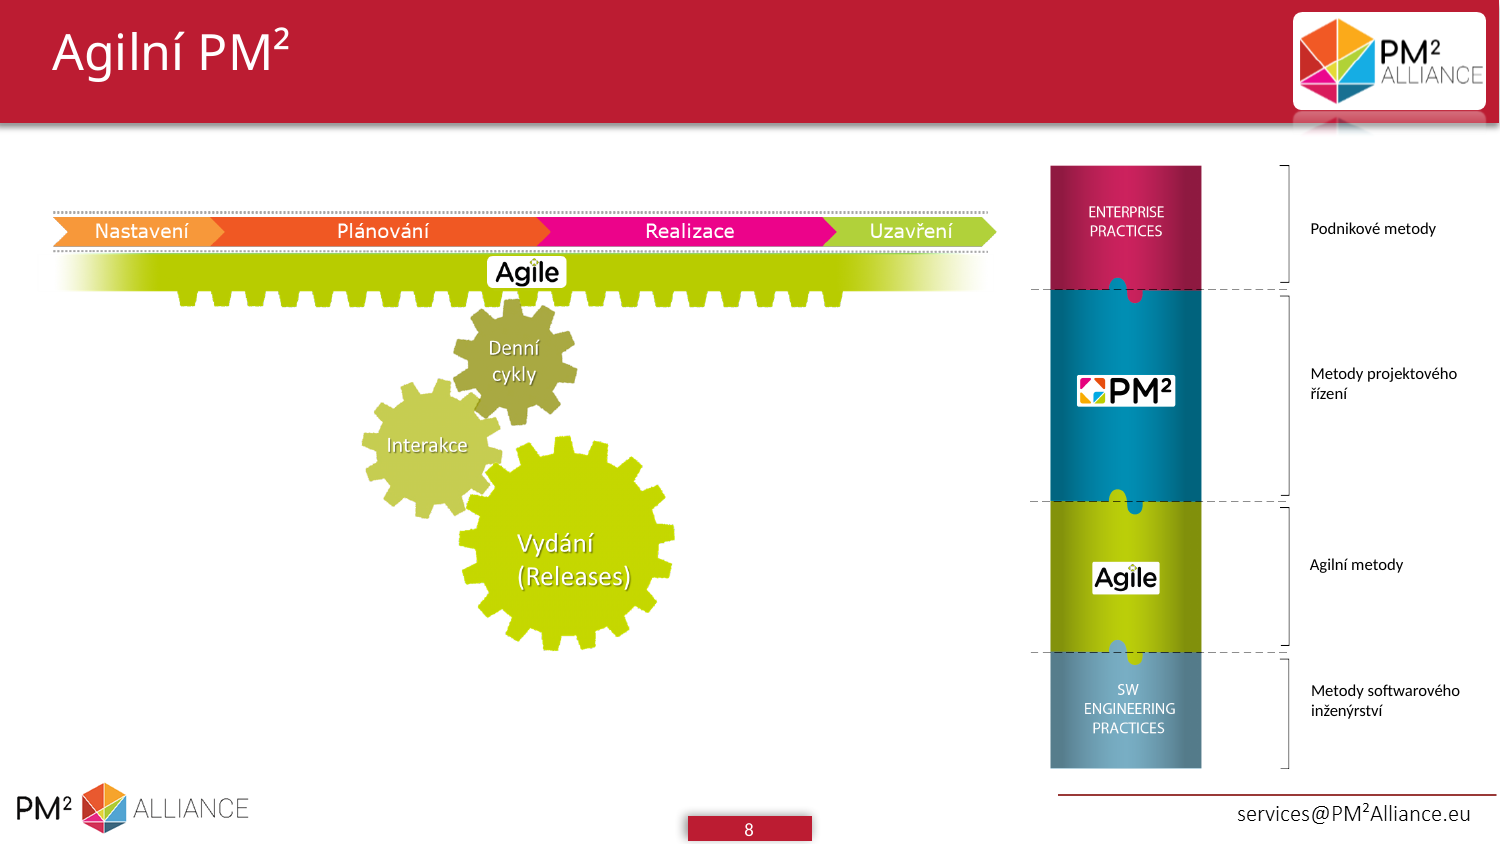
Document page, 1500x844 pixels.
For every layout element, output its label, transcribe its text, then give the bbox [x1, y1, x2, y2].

picture [0, 0, 1500, 841]
text_box Agilní PM² [37, 13, 720, 89]
